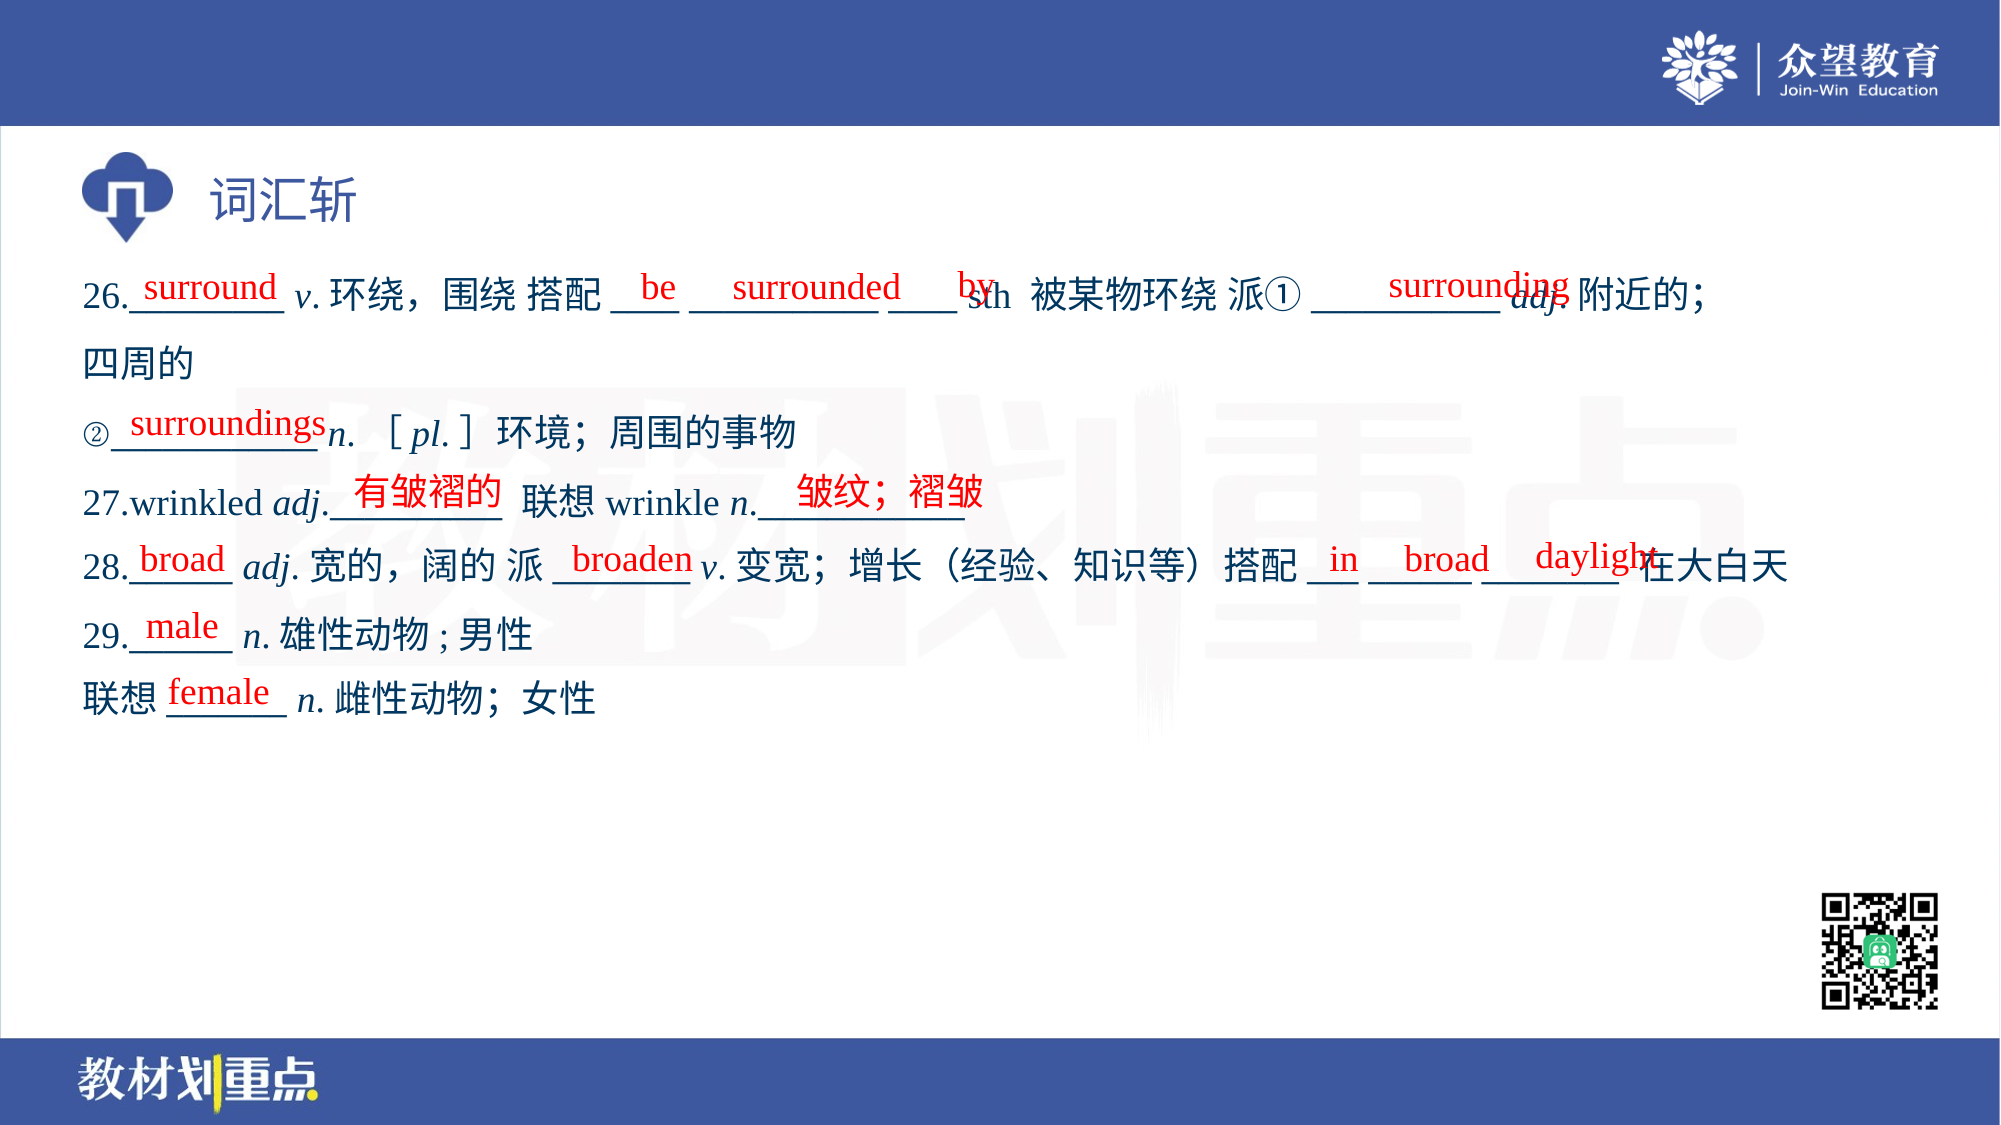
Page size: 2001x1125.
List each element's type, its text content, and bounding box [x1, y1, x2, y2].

text_box 29.______ n.雄性动物;男性 联想_______ n.雌性动物；女性 [82, 586, 1817, 714]
text_box 皱纹；褶皱 [782, 448, 998, 507]
text_box surround [130, 242, 291, 301]
text_box broad [126, 514, 239, 573]
picture [0, 0, 2000, 1125]
text_box 有皱褶的 [339, 448, 517, 507]
text_box surroundings [116, 377, 340, 436]
text_box male [132, 581, 233, 640]
text_box surrounding [1375, 240, 1584, 299]
text_box broaden [558, 514, 707, 573]
text_box be [627, 242, 690, 301]
text_box surrounded [718, 242, 915, 301]
text_box 26._________ v.环绕，围绕 搭配____ ___________ ____ sth 被某物环绕 派①___________ adj.附近的； 四周的 ②____________ n.［pl.］环境；周围的事物 27.wrinkled adj.__________ 联想wrinkle n.____________ 28.______ adj.宽的，阔的 派________ v.变宽；增长（经验、知识等）搭配___ ______ ________ 在大白天 [82, 247, 1817, 580]
text_box female [154, 647, 284, 706]
text_box in [1315, 514, 1373, 573]
text_box daylight [1521, 511, 1673, 571]
text_box broad [1390, 514, 1504, 573]
text_box by [943, 240, 1009, 299]
